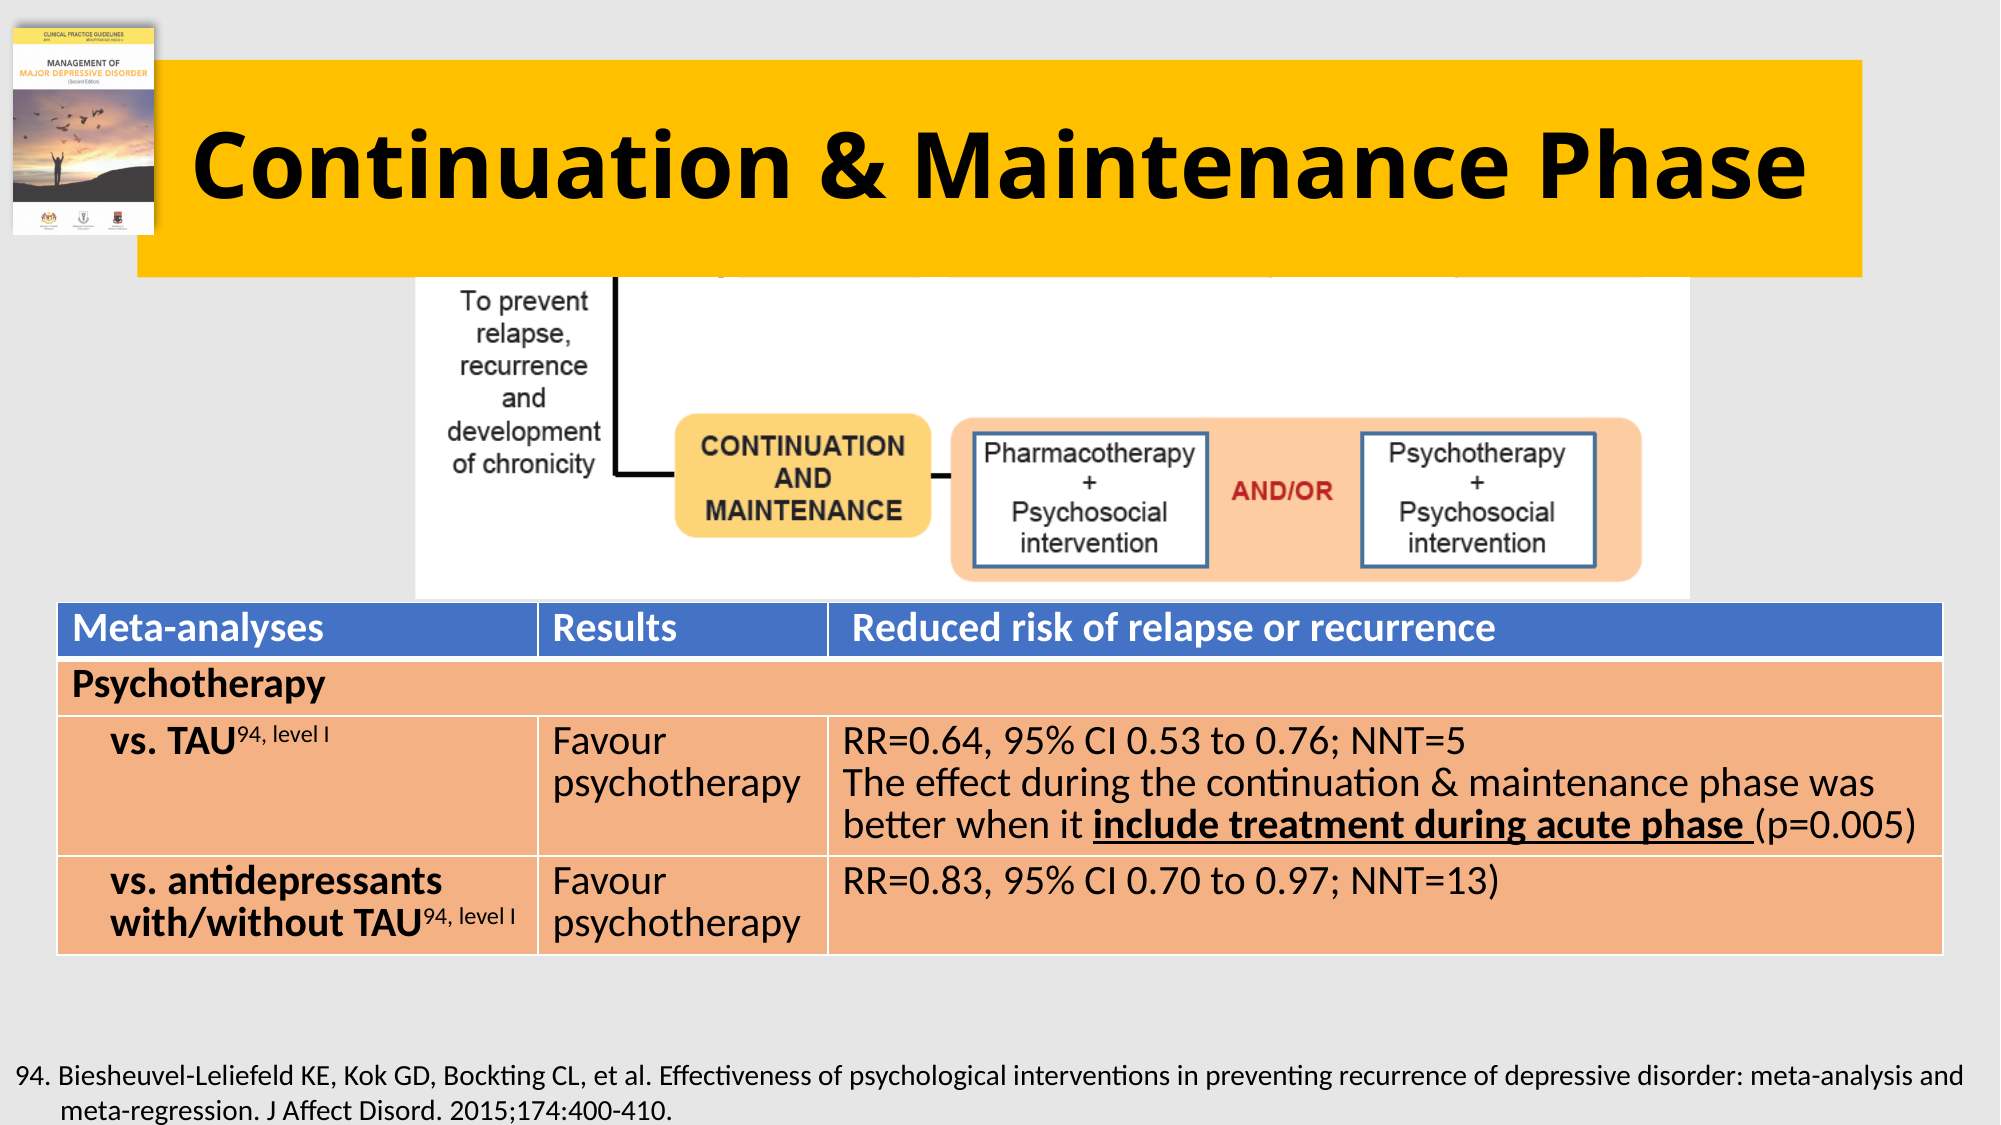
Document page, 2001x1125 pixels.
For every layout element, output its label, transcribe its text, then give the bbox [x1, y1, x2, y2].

table_cell vs. TAU94, level I [58, 717, 537, 855]
picture [415, 277, 1691, 599]
text_box 94. Biesheuvel-Leliefeld KE, Kok GD, Bockting CL, et al. Effectiveness of psychological interventions in preventing recurrence of depressive disorder: meta-analysis and meta-regression. J Affect Disord. 2015;174:400-410. [0, 1049, 2000, 1125]
table_header Meta-analyses [58, 603, 537, 656]
picture [13, 28, 154, 235]
table_header Results [539, 603, 827, 656]
table_header Reduced risk of relapse or recurrence [829, 603, 1942, 656]
table_cell Psychotherapy [58, 662, 1942, 715]
table_cell vs. antidepressants with/without TAU94, level I [58, 857, 537, 954]
title Continuation & Maintenance Phase [137, 59, 1863, 278]
table_cell RR=0.64, 95% CI 0.53 to 0.76; NNT=5 The effect during the continuation & maintenance phase was better when it include treatment during acute phase (p=0.005) [829, 717, 1942, 855]
table_cell Favour psychotherapy [539, 717, 827, 855]
table_cell Favour psychotherapy [539, 857, 827, 954]
table_cell RR=0.83, 95% CI 0.70 to 0.97; NNT=13) [829, 857, 1942, 954]
